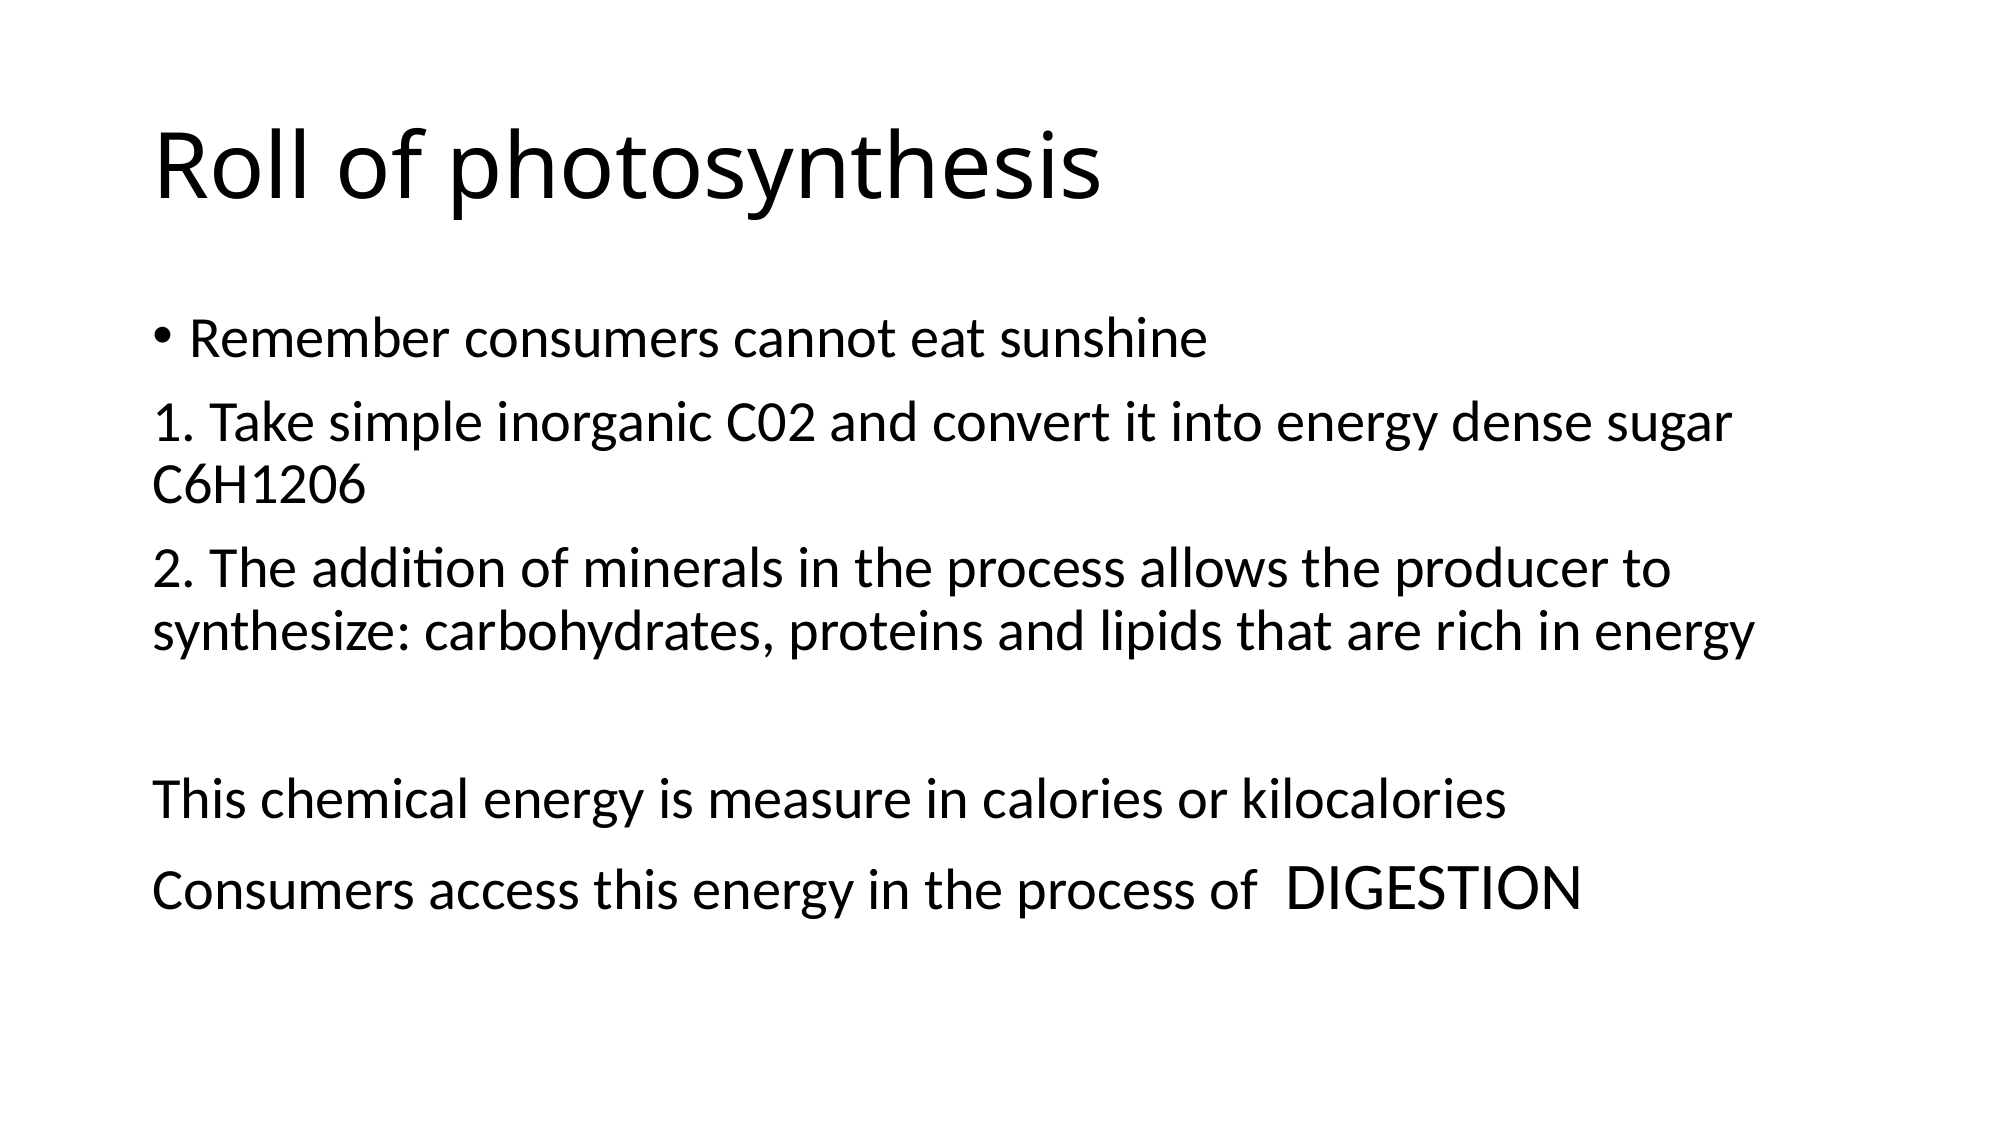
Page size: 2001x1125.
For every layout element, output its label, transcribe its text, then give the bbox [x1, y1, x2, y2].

list Remember consumers cannot eat sunshine 1. Take simple inorganic C02 and convert it into energy dense sugar C6H1206 2. The addition of minerals in the process allows the producer to synthesize: carbohydrates, proteins and lipids that are rich in energy This chemical energy is measure in calories or kilocalories Consumers access this energy in the process of DIGESTION [137, 299, 1863, 1014]
title Roll of photosynthesis [137, 59, 1863, 278]
